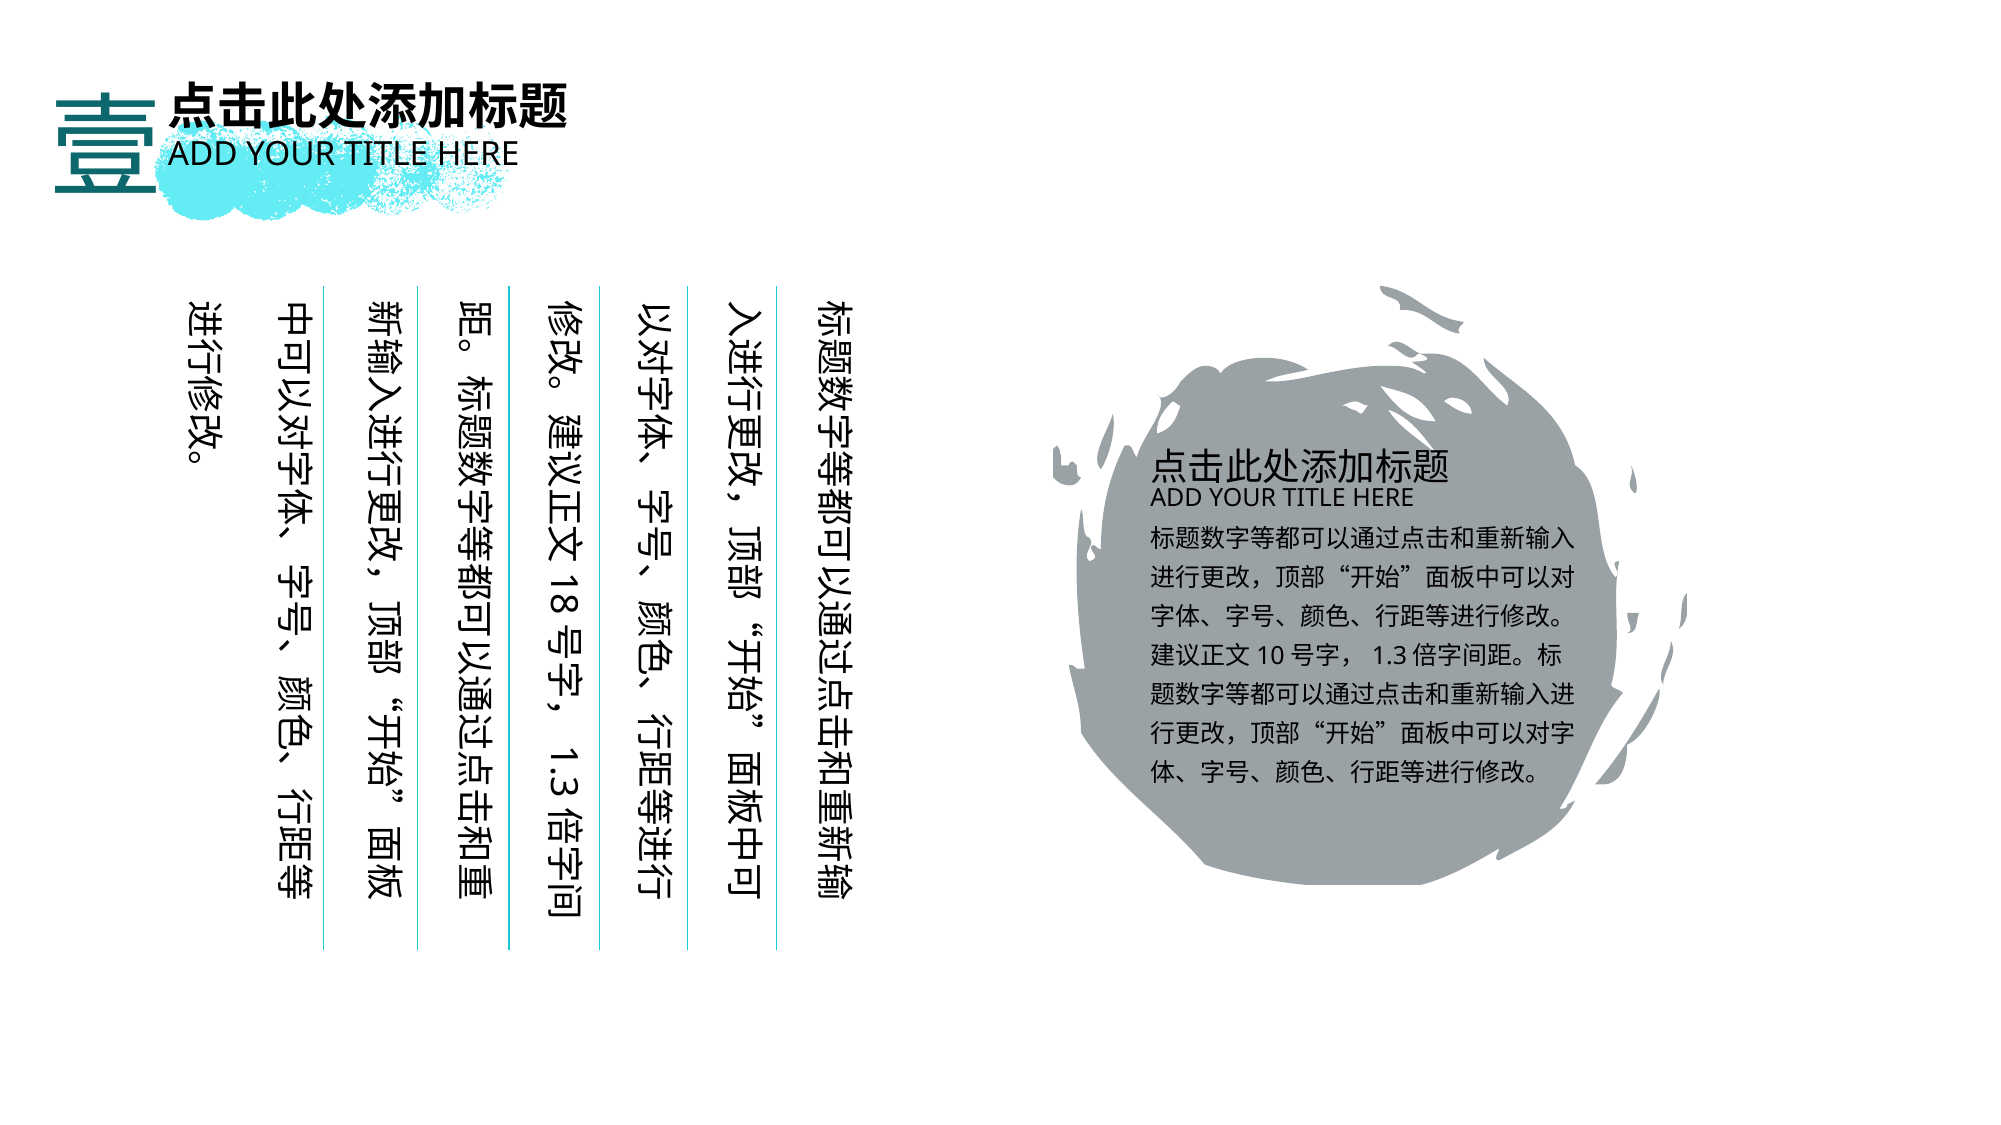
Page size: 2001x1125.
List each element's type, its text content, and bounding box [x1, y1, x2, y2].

text_box 壹 [34, 67, 166, 217]
text_box ADD YOUR TITLE HERE [510, 124, 594, 180]
text_box 标题数字等都可以通过点击和重新输入进行更改，顶部“开始”面板中可以对字体、字号、颜色、行距等进行修改。建议正文18号字，1.3倍字间距。标题数字等都可以通过点击和重新输入进行更改，顶部“开始”面板中可以对字体、字号、颜色、行距等进行修改。 [777, 285, 911, 949]
text_box 标题数字等都可以通过点击和重新输入进行更改，顶部“开始”面板中可以对字体、字号、颜色、行距等进行修改。建议正文18号字，1.3倍字间距。标题数字等都可以通过点击和重新输入进行更改，顶部“开始”面板中可以对字体、字号、颜色、行距等进行修改。 [510, 285, 599, 949]
text_box 标题数字等都可以通过点击和重新输入进行更改，顶部“开始”面板中可以对字体、字号、颜色、行距等进行修改。建议正文18号字，1.3倍字间距。标题数字等都可以通过点击和重新输入进行更改，顶部“开始”面板中可以对字体、字号、颜色、行距等进行修改。 [324, 285, 417, 949]
text_box 点击此处添加标题 [166, 67, 594, 124]
text_box 标题数字等都可以通过点击和重新输入进行更改，顶部“开始”面板中可以对字体、字号、颜色、行距等进行修改。建议正文18号字，1.3倍字间距。标题数字等都可以通过点击和重新输入进行更改，顶部“开始”面板中可以对字体、字号、颜色、行距等进行修改。 [600, 285, 687, 949]
text_box 标题数字等都可以通过点击和重新输入进行更改，顶部“开始”面板中可以对字体、字号、颜色、行距等进行修改。建议正文18号字，1.3倍字间距。标题数字等都可以通过点击和重新输入进行更改，顶部“开始”面板中可以对字体、字号、颜色、行距等进行修改。 [418, 285, 508, 949]
text_box 标题数字等都可以通过点击和重新输入进行更改，顶部“开始”面板中可以对字体、字号、颜色、行距等进行修改。建议正文18号字，1.3倍字间距。标题数字等都可以通过点击和重新输入进行更改，顶部“开始”面板中可以对字体、字号、颜色、行距等进行修改。 [688, 285, 776, 949]
picture [1052, 285, 1687, 885]
text_box 标题数字等都可以通过点击和重新输入进行更改，顶部“开始”面板中可以对字体、字号、颜色、行距等进行修改。建议正文18号字，1.3倍字间距。标题数字等都可以通过点击和重新输入进行更改，顶部“开始”面板中可以对字体、字号、颜色、行距等进行修改。 [153, 285, 323, 949]
picture [153, 115, 510, 221]
